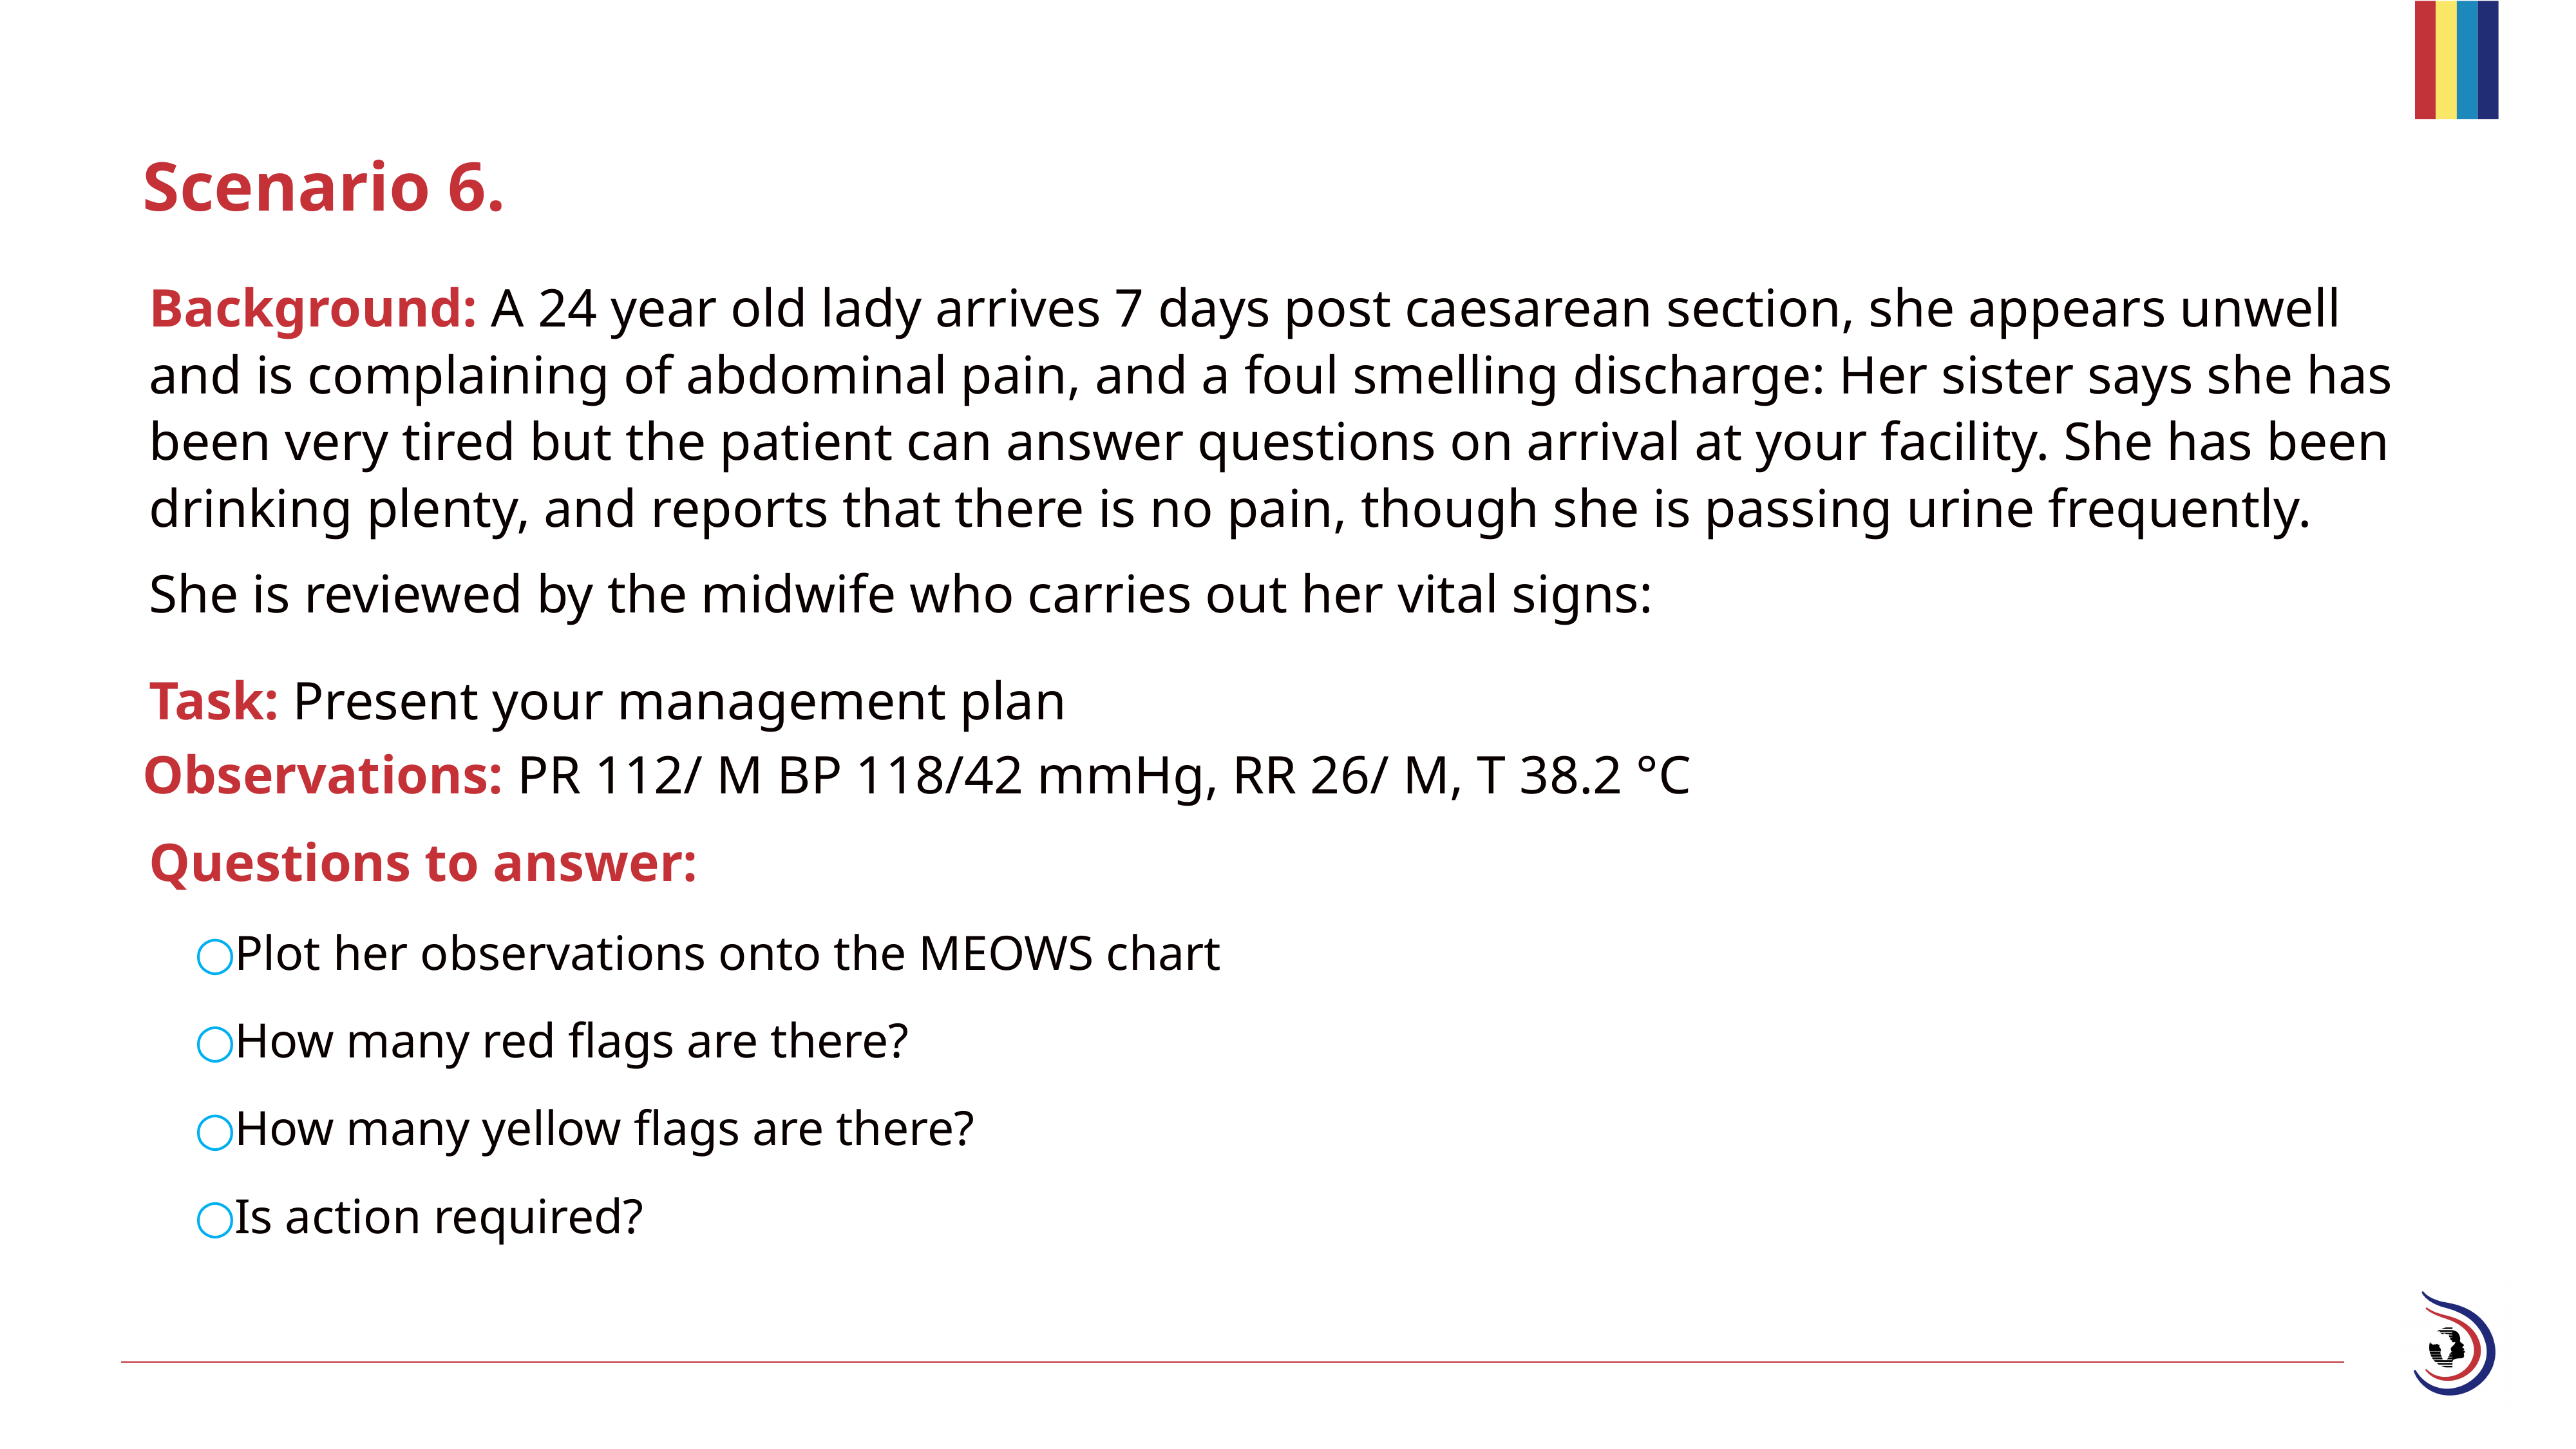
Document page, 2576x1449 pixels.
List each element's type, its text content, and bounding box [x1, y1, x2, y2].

picture [2394, 1277, 2512, 1411]
title Scenario 6. [117, 118, 2049, 245]
list Background: A 24 year old lady arrives 7 days post caesarean section, she appears unwell and is complaining of abdominal pain, and a foul smelling discharge: Her sister says she has been very tired but the patient can answer questions on arrival at your facility. She has been drinking plenty, and reports that there is no pain, though she is passing urine frequently. She is reviewed by the midwife who carries out her vital signs: Task: Present your management plan Observations: PR 112/ M BP 118/42 mmHg, RR 26/ M, T 38.2 °C Questions to answer: Plot her observations onto the MEOWS chart How many red flags are there? How many yellow flags are there? Is action required? [117, 245, 2424, 1331]
